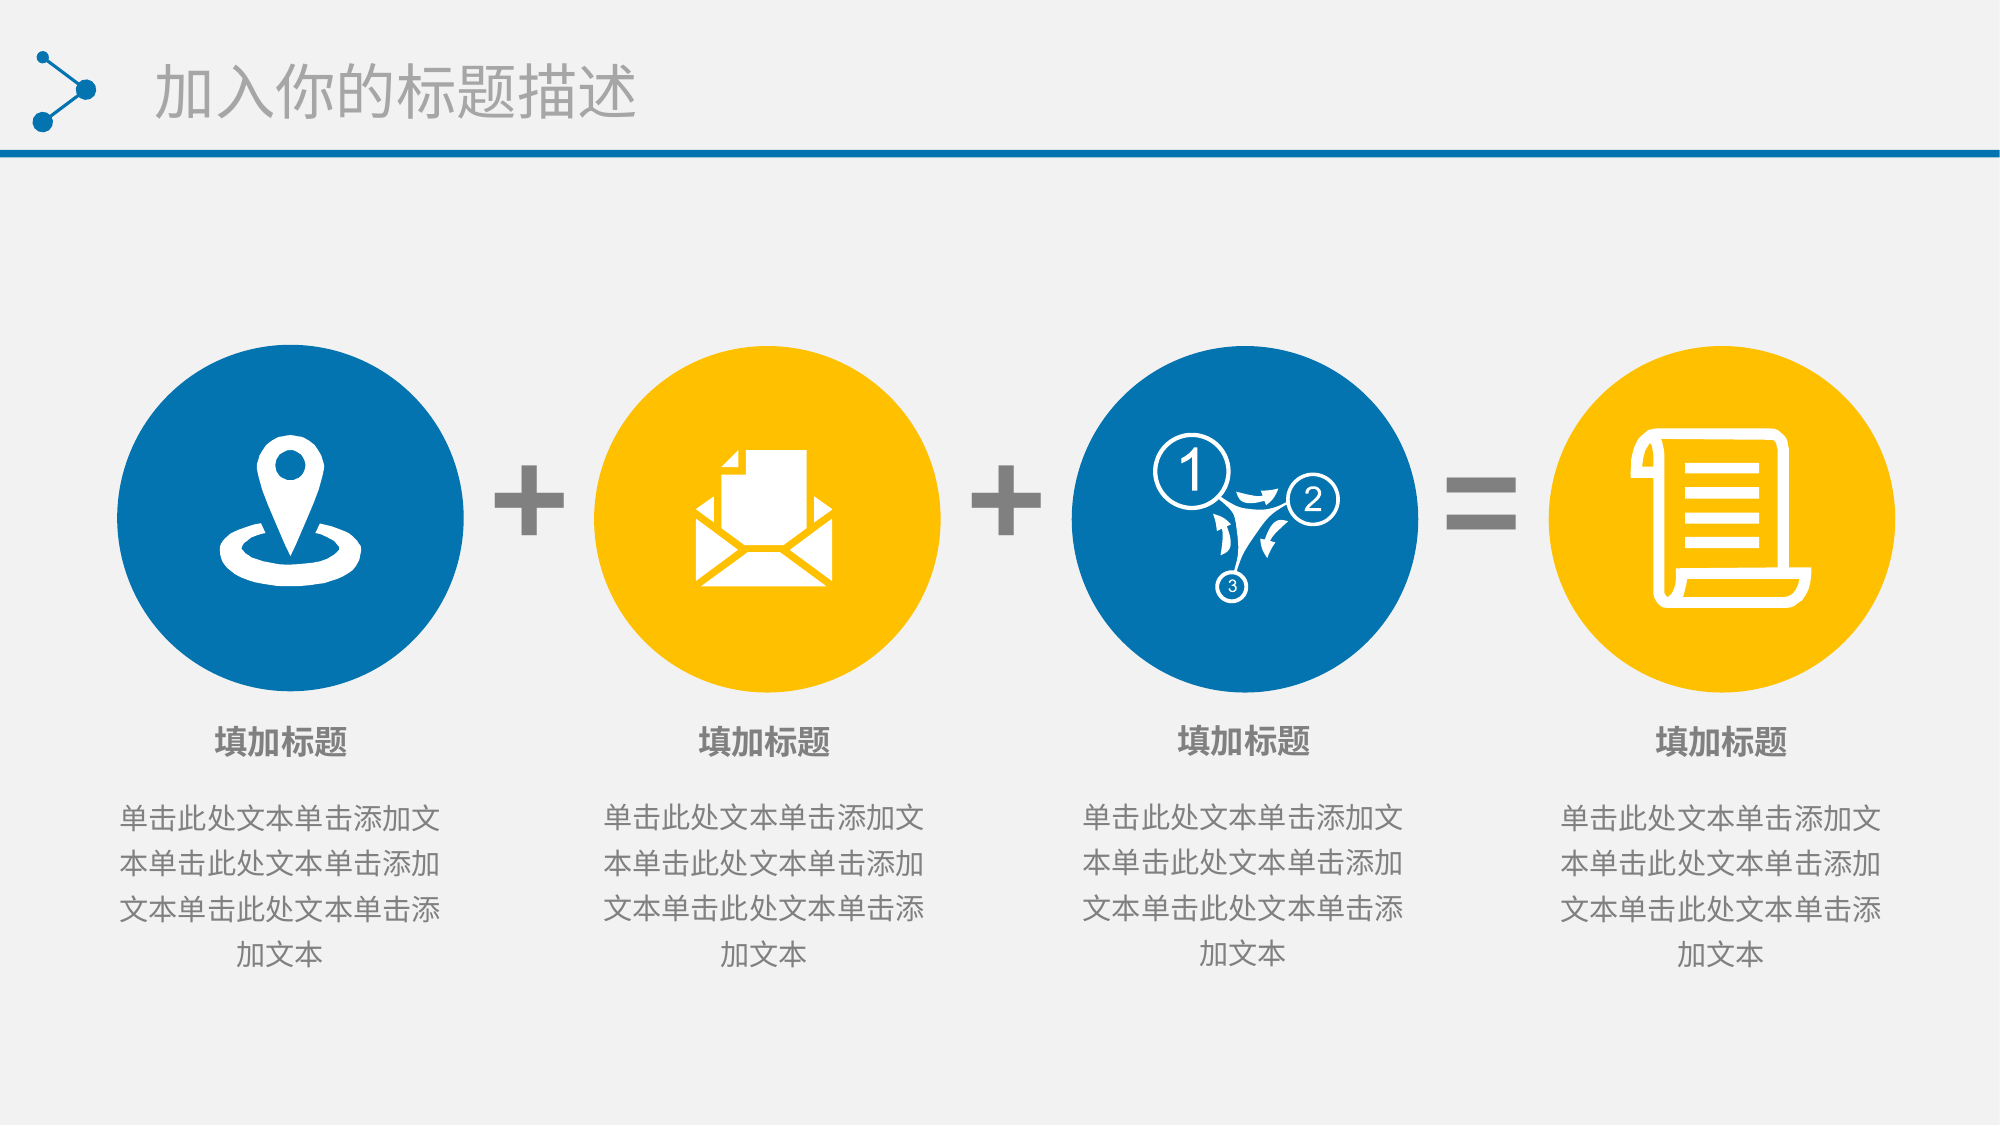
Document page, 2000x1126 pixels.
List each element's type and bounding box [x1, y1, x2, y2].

text_box [0, 46, 2000, 158]
text_box [77, 344, 1925, 974]
